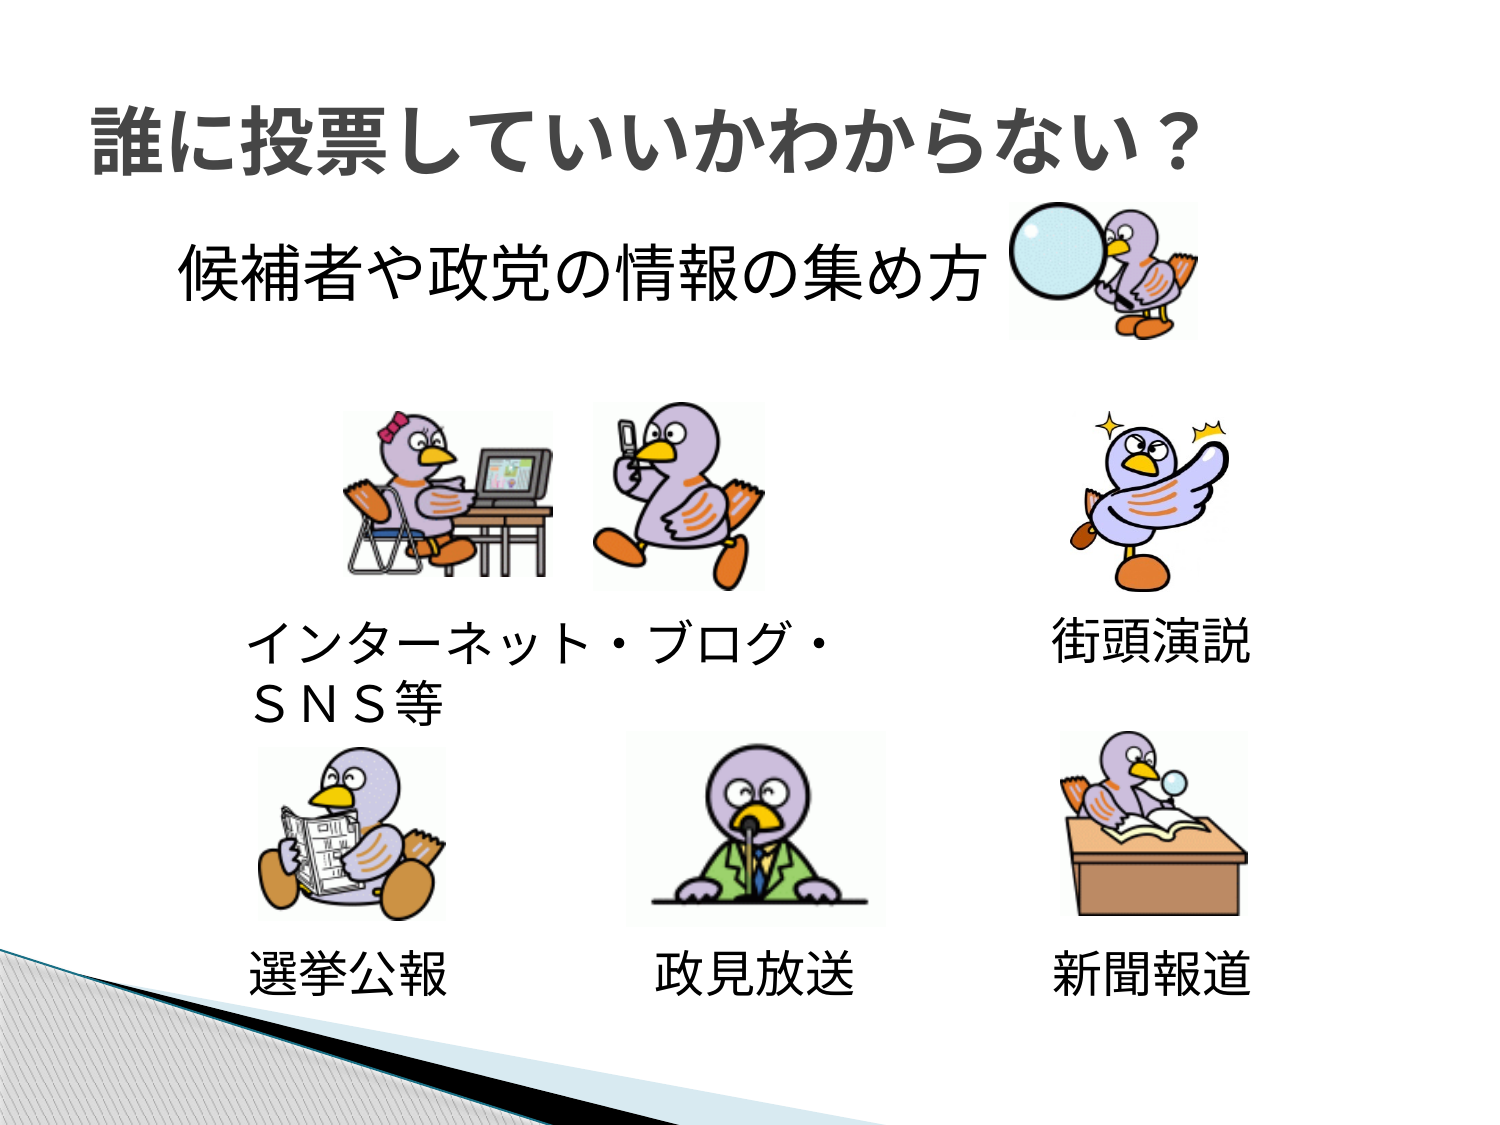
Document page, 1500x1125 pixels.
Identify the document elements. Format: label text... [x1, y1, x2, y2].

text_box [625, 731, 887, 1012]
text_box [1037, 731, 1270, 1012]
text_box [1036, 411, 1269, 679]
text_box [229, 402, 907, 681]
title 誰に投票していいかわからない？ [75, 45, 1425, 233]
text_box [233, 747, 472, 1012]
text_box 候補者や政党の情報の集め方 [162, 206, 1005, 336]
picture [1009, 201, 1198, 340]
